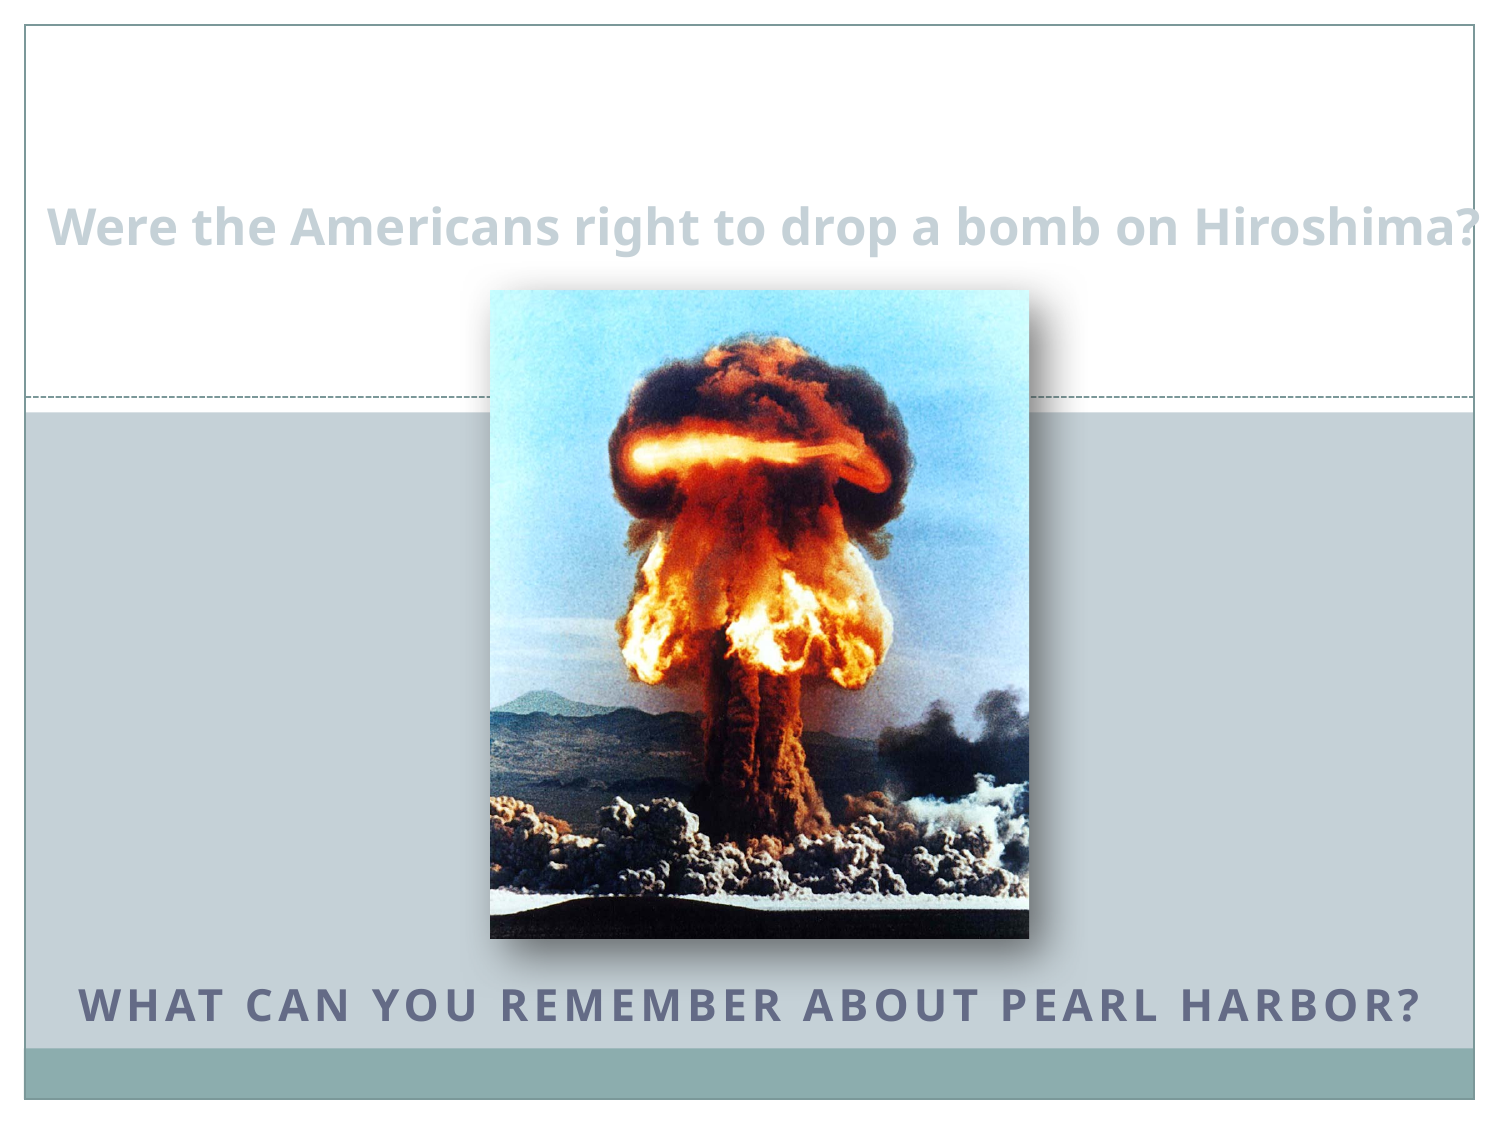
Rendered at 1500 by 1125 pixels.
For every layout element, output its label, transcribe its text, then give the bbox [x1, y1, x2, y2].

subtitle What can you remember about pearl harbor? [41, 975, 1459, 1047]
title Were the Americans right to drop a bomb on Hiroshima? [29, 125, 1500, 263]
picture [489, 290, 1030, 940]
